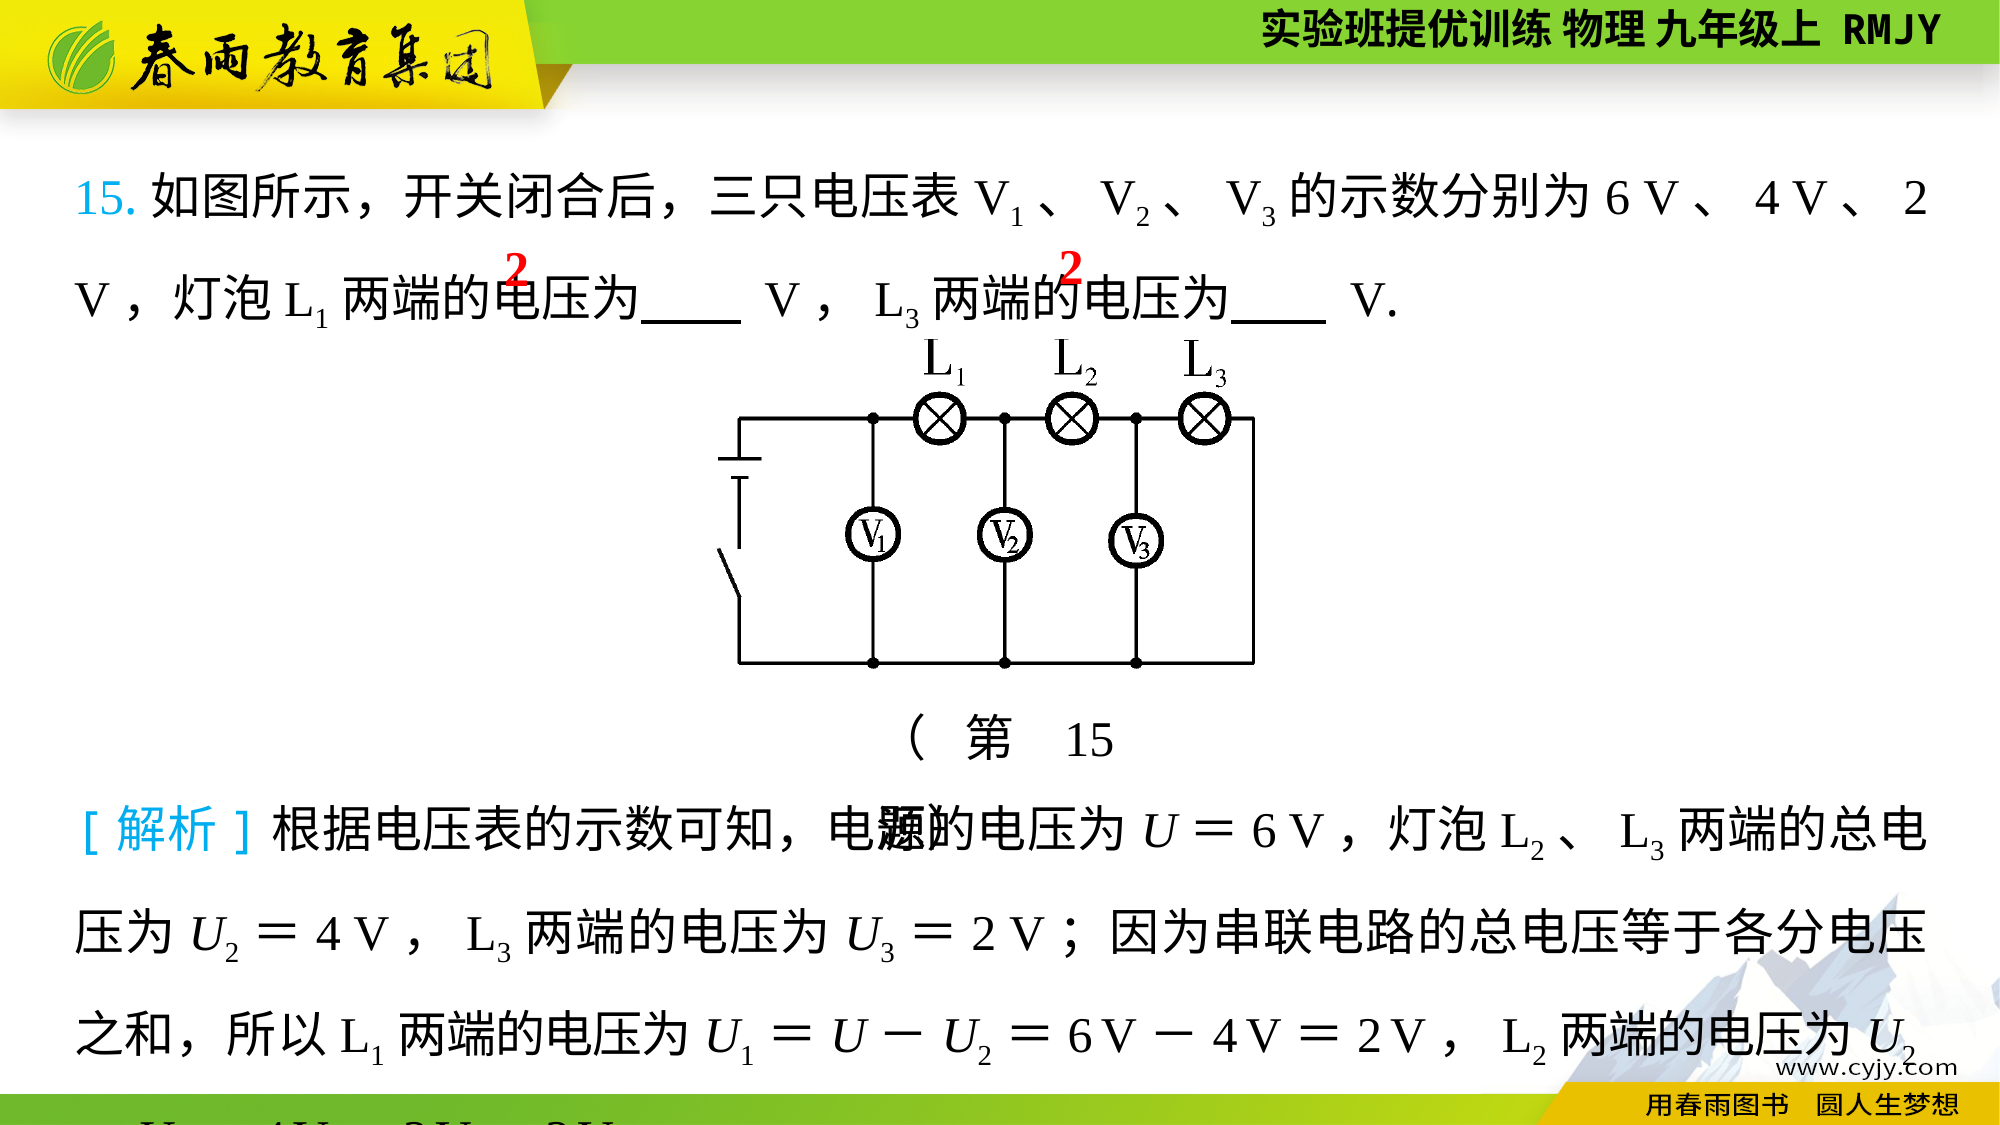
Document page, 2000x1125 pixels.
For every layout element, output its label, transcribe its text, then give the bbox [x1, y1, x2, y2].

text_box [解析]根据电压表的示数可知，电源的电压为U＝6 V，灯泡L2、L3两端的总电压为U2＝4 V，L3两端的电压为U3＝2 V；因为串联电路的总电压等于各分电压之和，所以L1两端的电压为U1＝U－U2＝6 V－4 V＝2 V，L2两端的电压为U2－U3＝4 V－2 V＝2 V. [59, 756, 1944, 1125]
text_box 2 [489, 229, 545, 305]
text_box 2 [1043, 226, 1099, 302]
text_box （第15题） [861, 677, 1142, 756]
picture [0, 0, 2000, 1125]
list 15.如图所示，开关闭合后，三只电压表V1、V2、V3的示数分别为6 V、4 V、2 V，灯泡L1两端的电压为 V，L3两端的电压为 V. [59, 122, 1944, 320]
